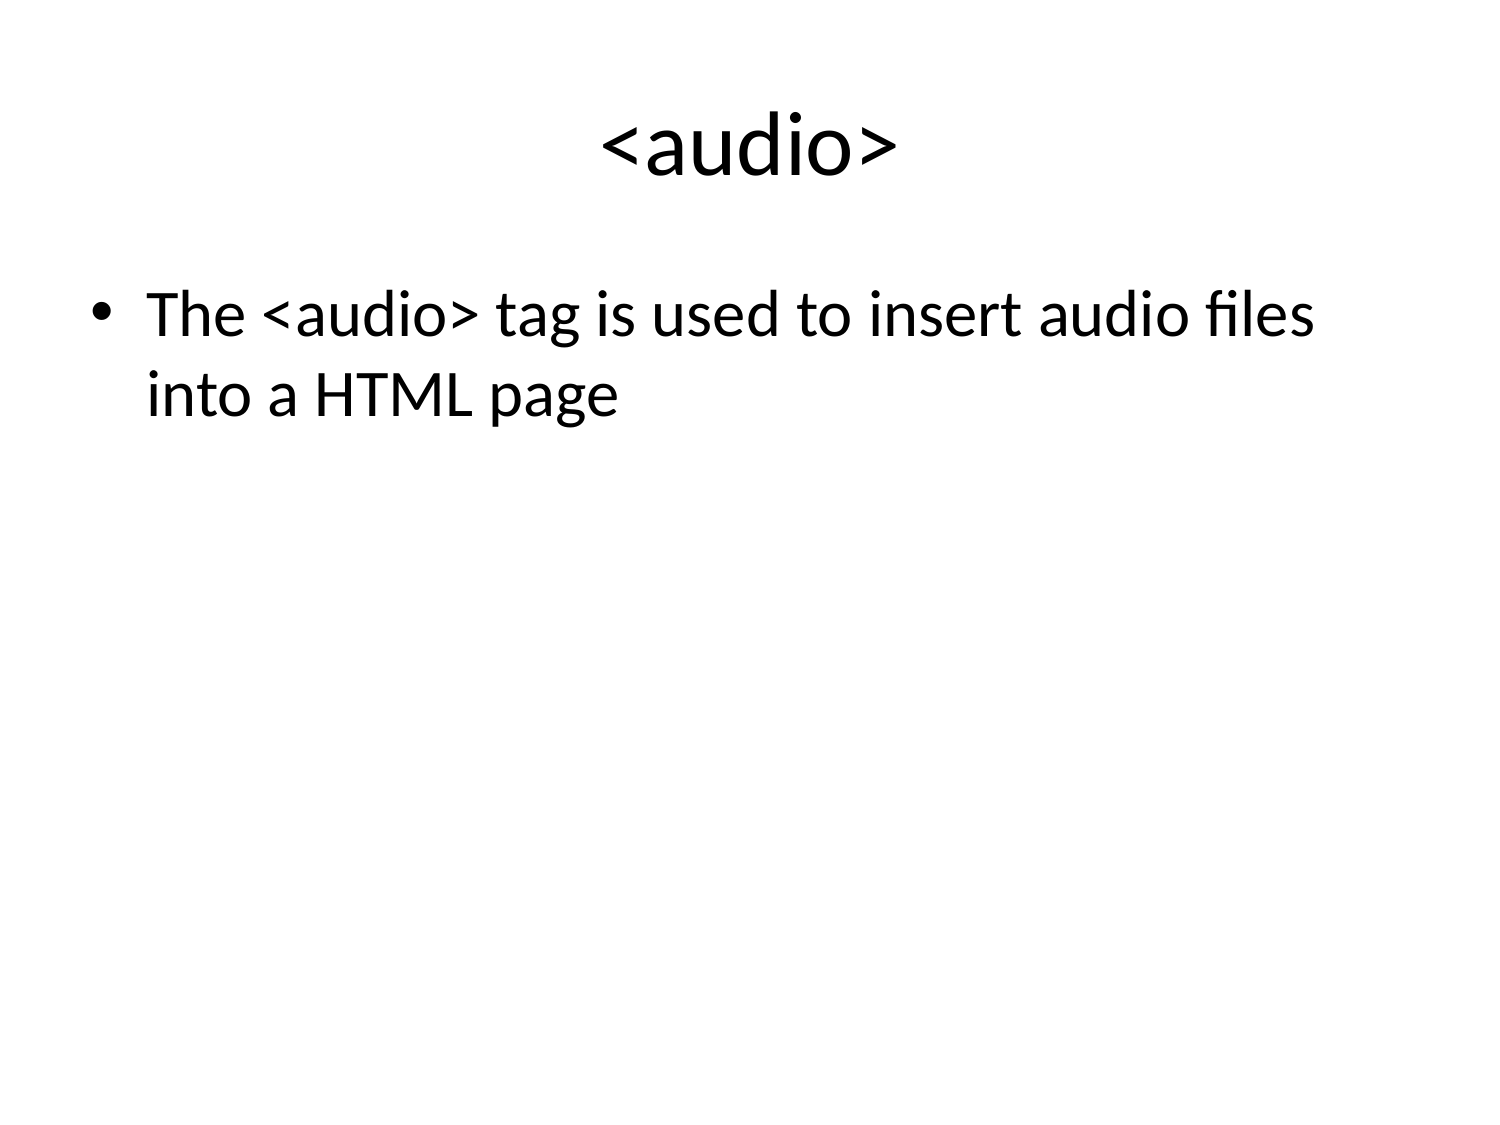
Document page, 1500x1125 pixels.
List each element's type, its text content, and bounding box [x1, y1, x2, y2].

list The <audio> tag is used to insert audio files into a HTML page [75, 262, 1425, 1005]
title <audio> [75, 45, 1425, 233]
